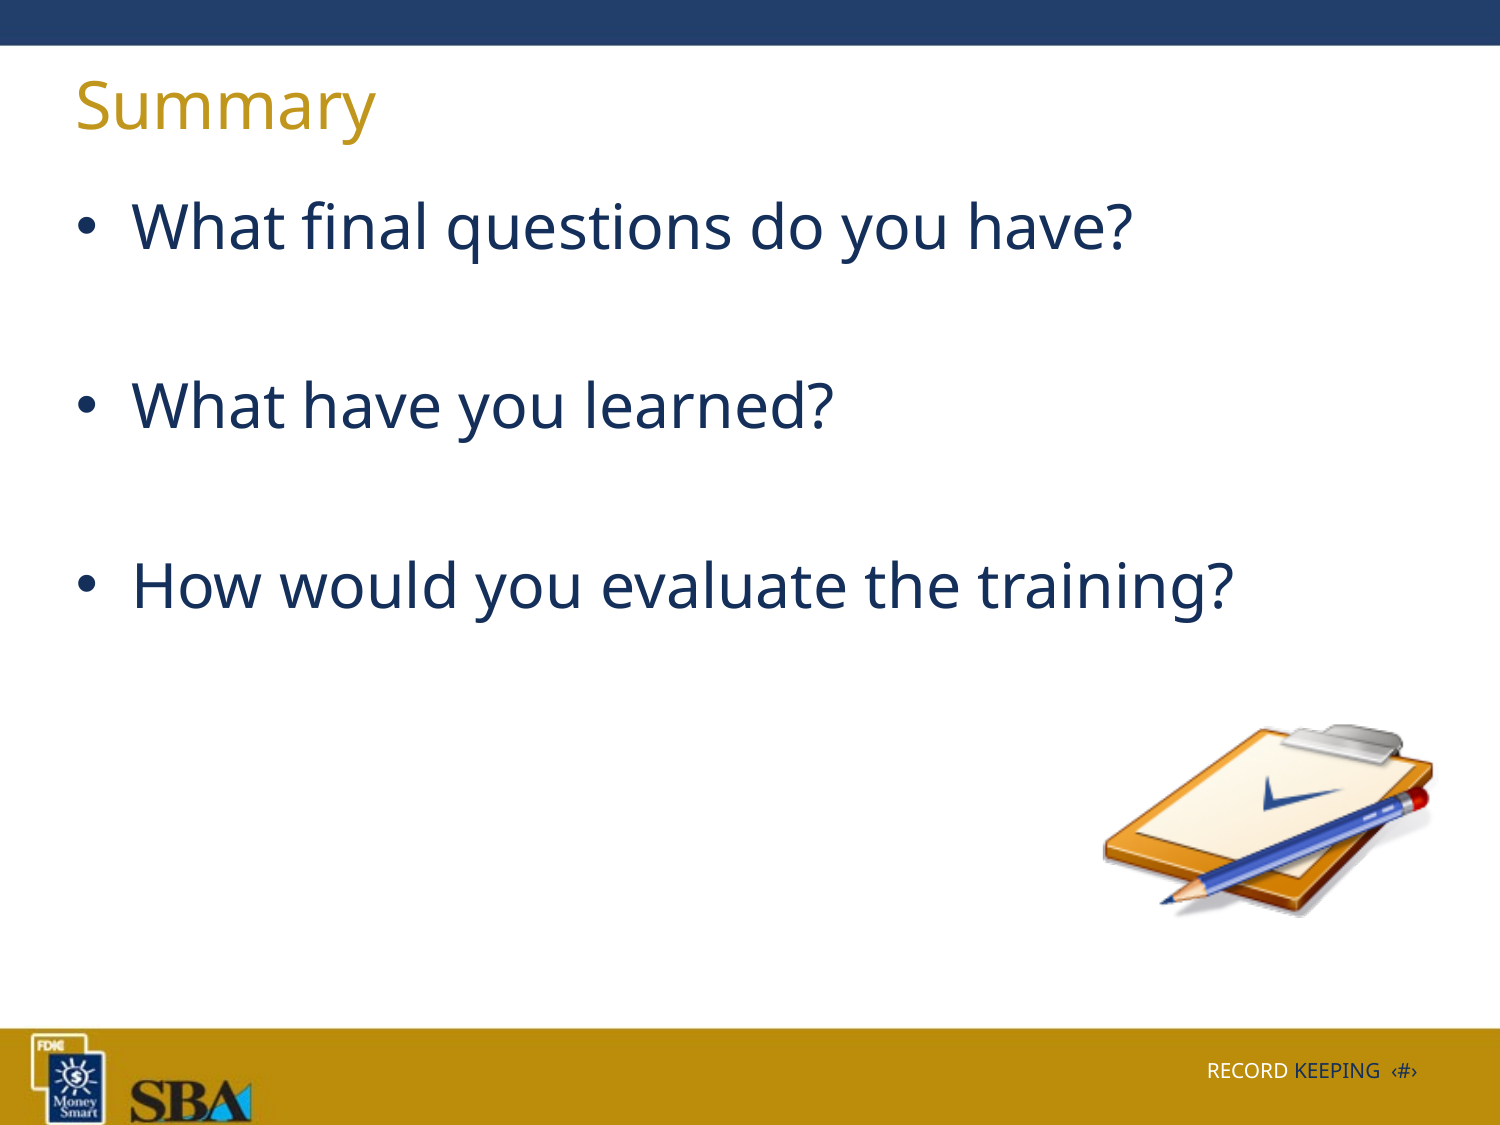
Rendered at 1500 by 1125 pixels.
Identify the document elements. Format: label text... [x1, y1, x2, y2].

title Summary [74, 61, 1426, 163]
picture [0, 0, 1500, 1125]
list What final questions do you have? What have you learned? How would you evaluate the training? [74, 186, 1426, 888]
